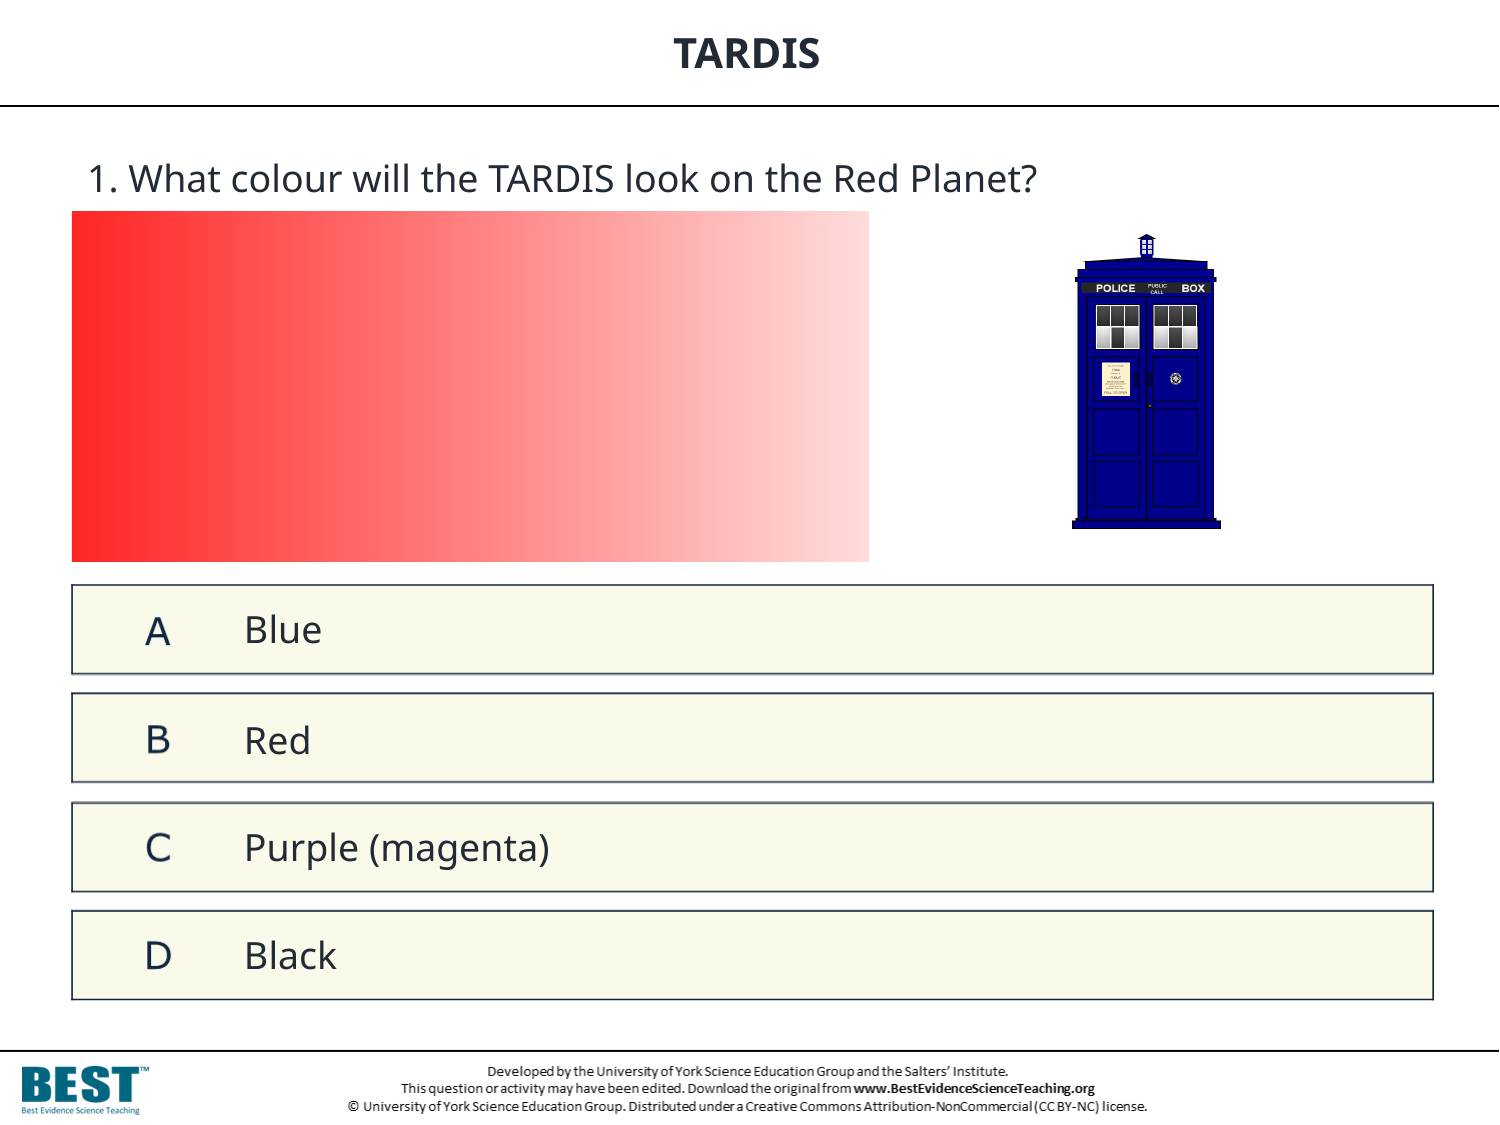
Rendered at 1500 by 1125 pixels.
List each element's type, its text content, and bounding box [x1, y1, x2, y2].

text_box TARDIS [23, 4, 1471, 99]
picture [0, 105, 1500, 1125]
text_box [71, 584, 1435, 1001]
